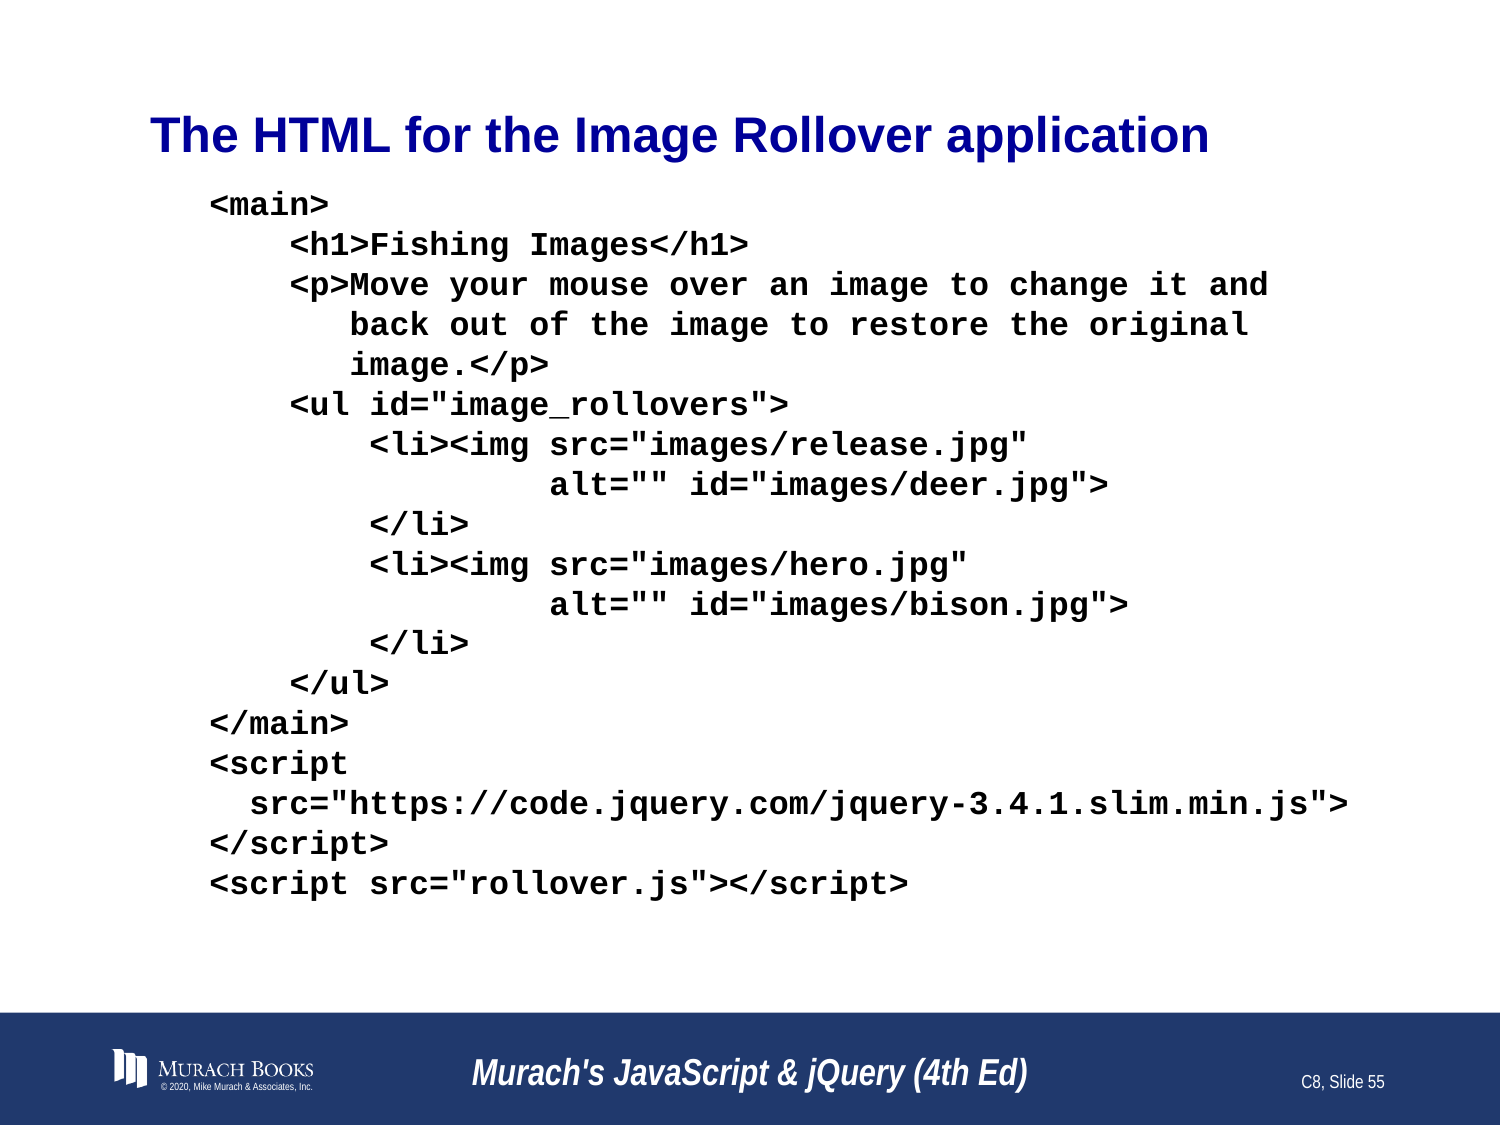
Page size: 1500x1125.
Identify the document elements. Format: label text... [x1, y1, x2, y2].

footer © 2020, Mike Murach & Associates, Inc. [12, 1025, 463, 1100]
slide_number C8, Slide 55 [1087, 1025, 1400, 1100]
title The HTML for the Image Rollover application [150, 102, 1350, 164]
list <main> <h1>Fishing Images</h1> <p>Move your mouse over an image to change it and back out of the image to restore the original image.</p> <ul id="image_rollovers"> <li><img src="images/release.jpg" alt="" id="images/deer.jpg"> </li> <li><img src="images/hero.jpg" alt="" id="images/bison.jpg"> </li> </ul> </main> <script src="https://code.jquery.com/jquery-3.4.1.slim.min.js"> </script> <script src="rollover.js"></script> [137, 174, 1375, 975]
slide_number Murach's JavaScript & jQuery (4th Ed) [463, 1025, 1050, 1100]
